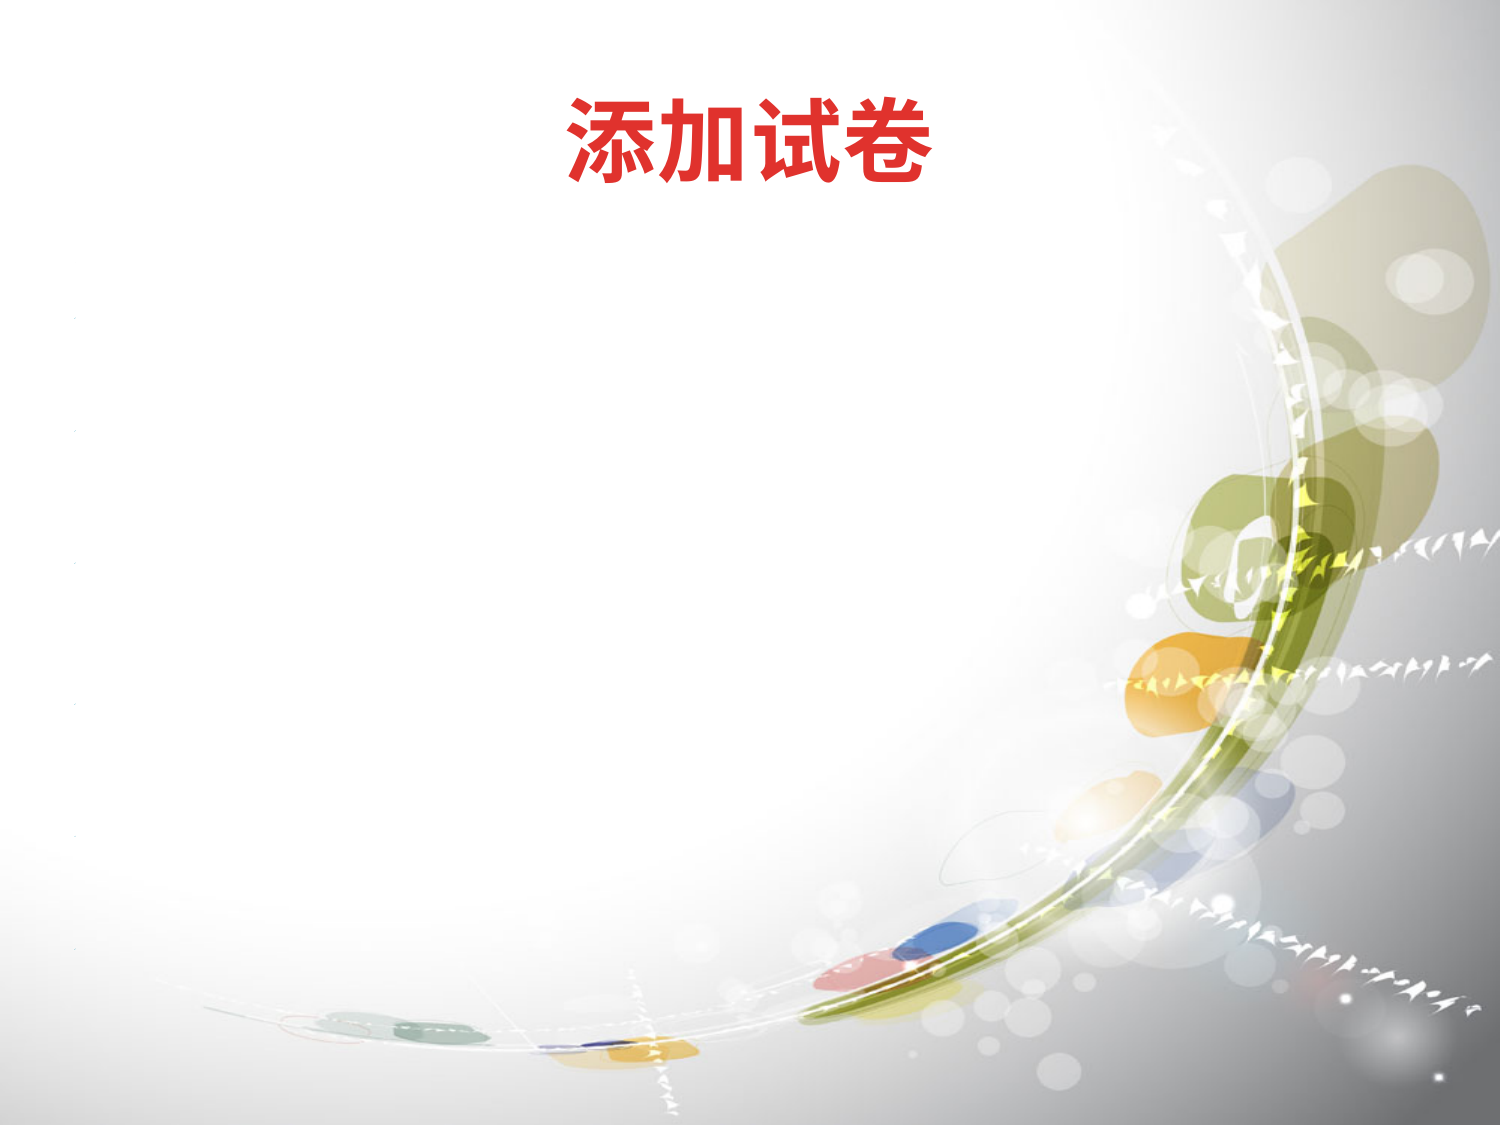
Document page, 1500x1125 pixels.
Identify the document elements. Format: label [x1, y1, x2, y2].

list [74, 262, 1426, 1006]
picture [0, 0, 1500, 1125]
